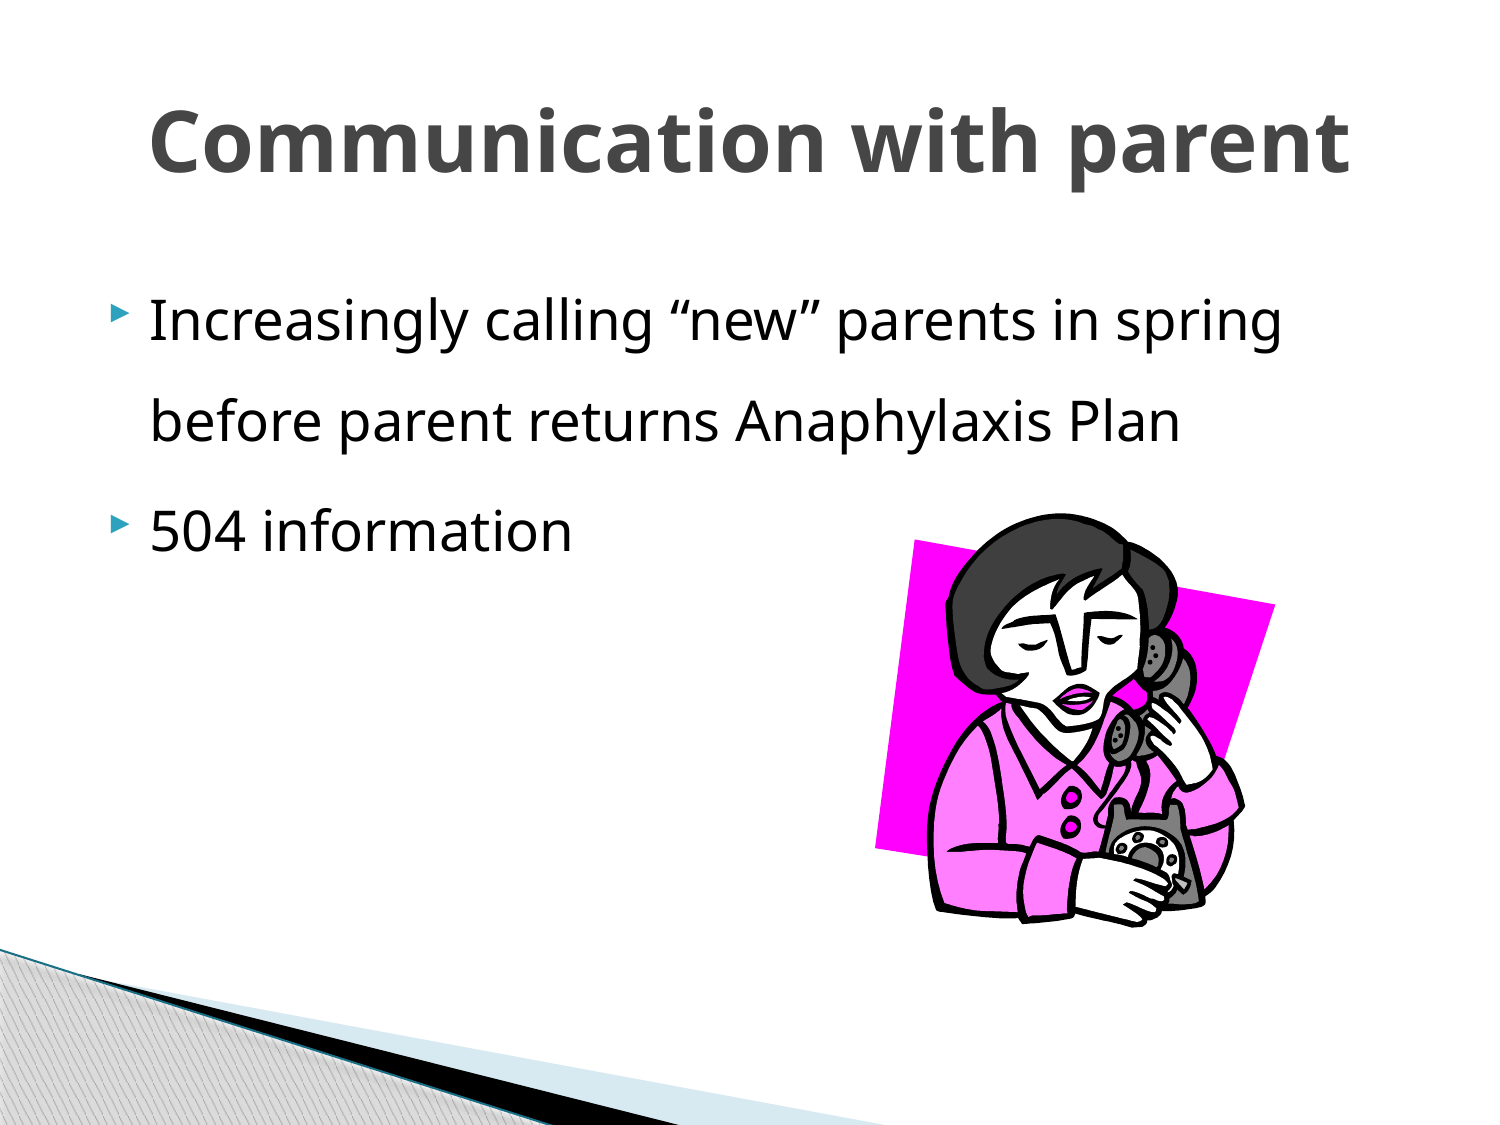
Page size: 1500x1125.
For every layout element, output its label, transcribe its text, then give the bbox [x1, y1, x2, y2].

list Increasingly calling “new” parents in spring before parent returns Anaphylaxis Plan 504 information [75, 243, 1425, 986]
title Communication with parent [75, 45, 1425, 233]
picture [874, 512, 1276, 928]
